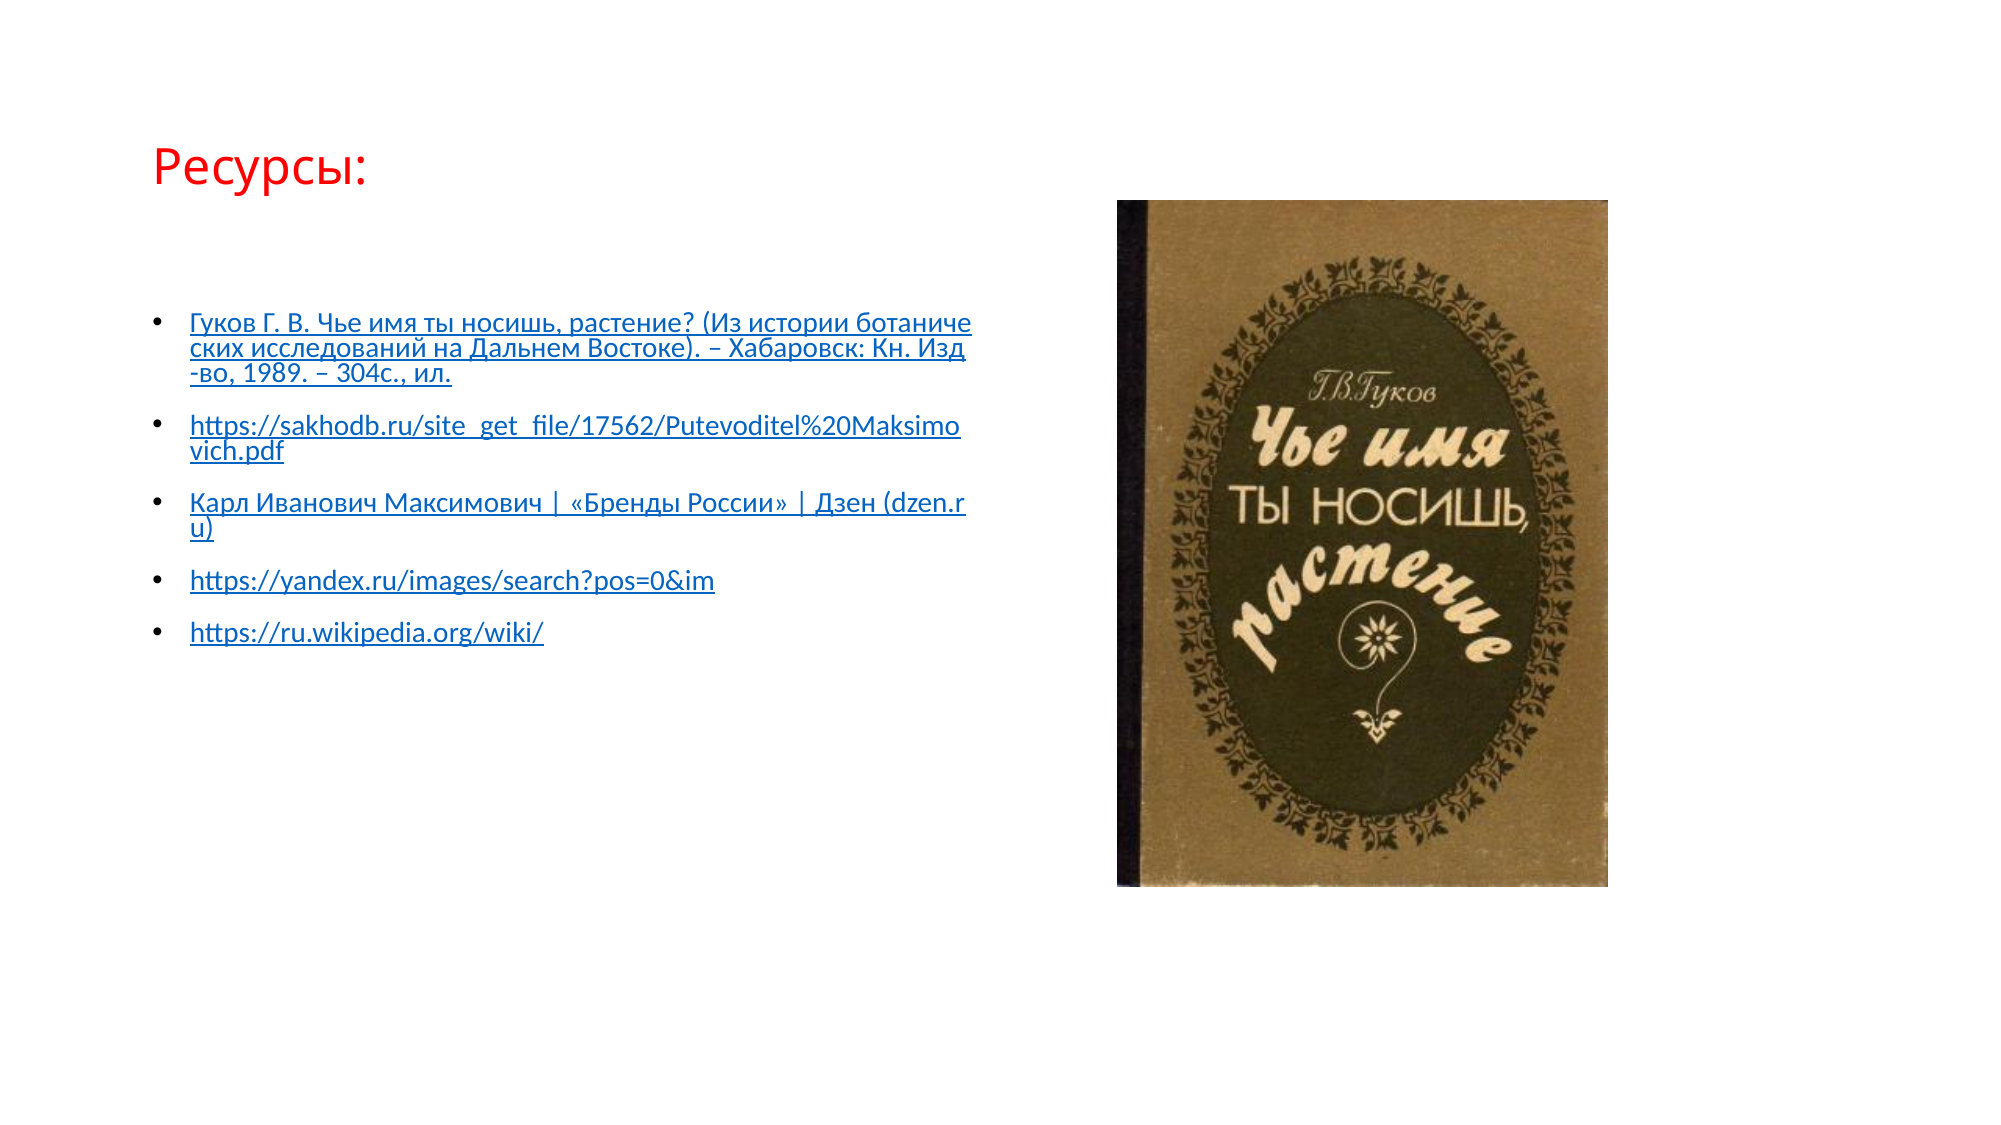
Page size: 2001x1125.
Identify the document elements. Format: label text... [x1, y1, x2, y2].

title Ресурсы: [137, 59, 1863, 278]
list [1117, 200, 1608, 887]
list Гуков Г. В. Чье имя ты носишь, растение? (Из истории ботанических исследований на Дальнем Востоке). – Хабаровск: Кн. Изд-во, 1989. – 304с., ил. https://sakhodb.ru/site_get_file/17562/Putevoditel%20Maksimovich.pdf Карл Иванович Максимович | «Бренды России» | Дзен (dzen.ru) https://yandex.ru/images/search?pos=0&im https://ru.wikipedia.org/wiki/ [137, 299, 988, 1014]
